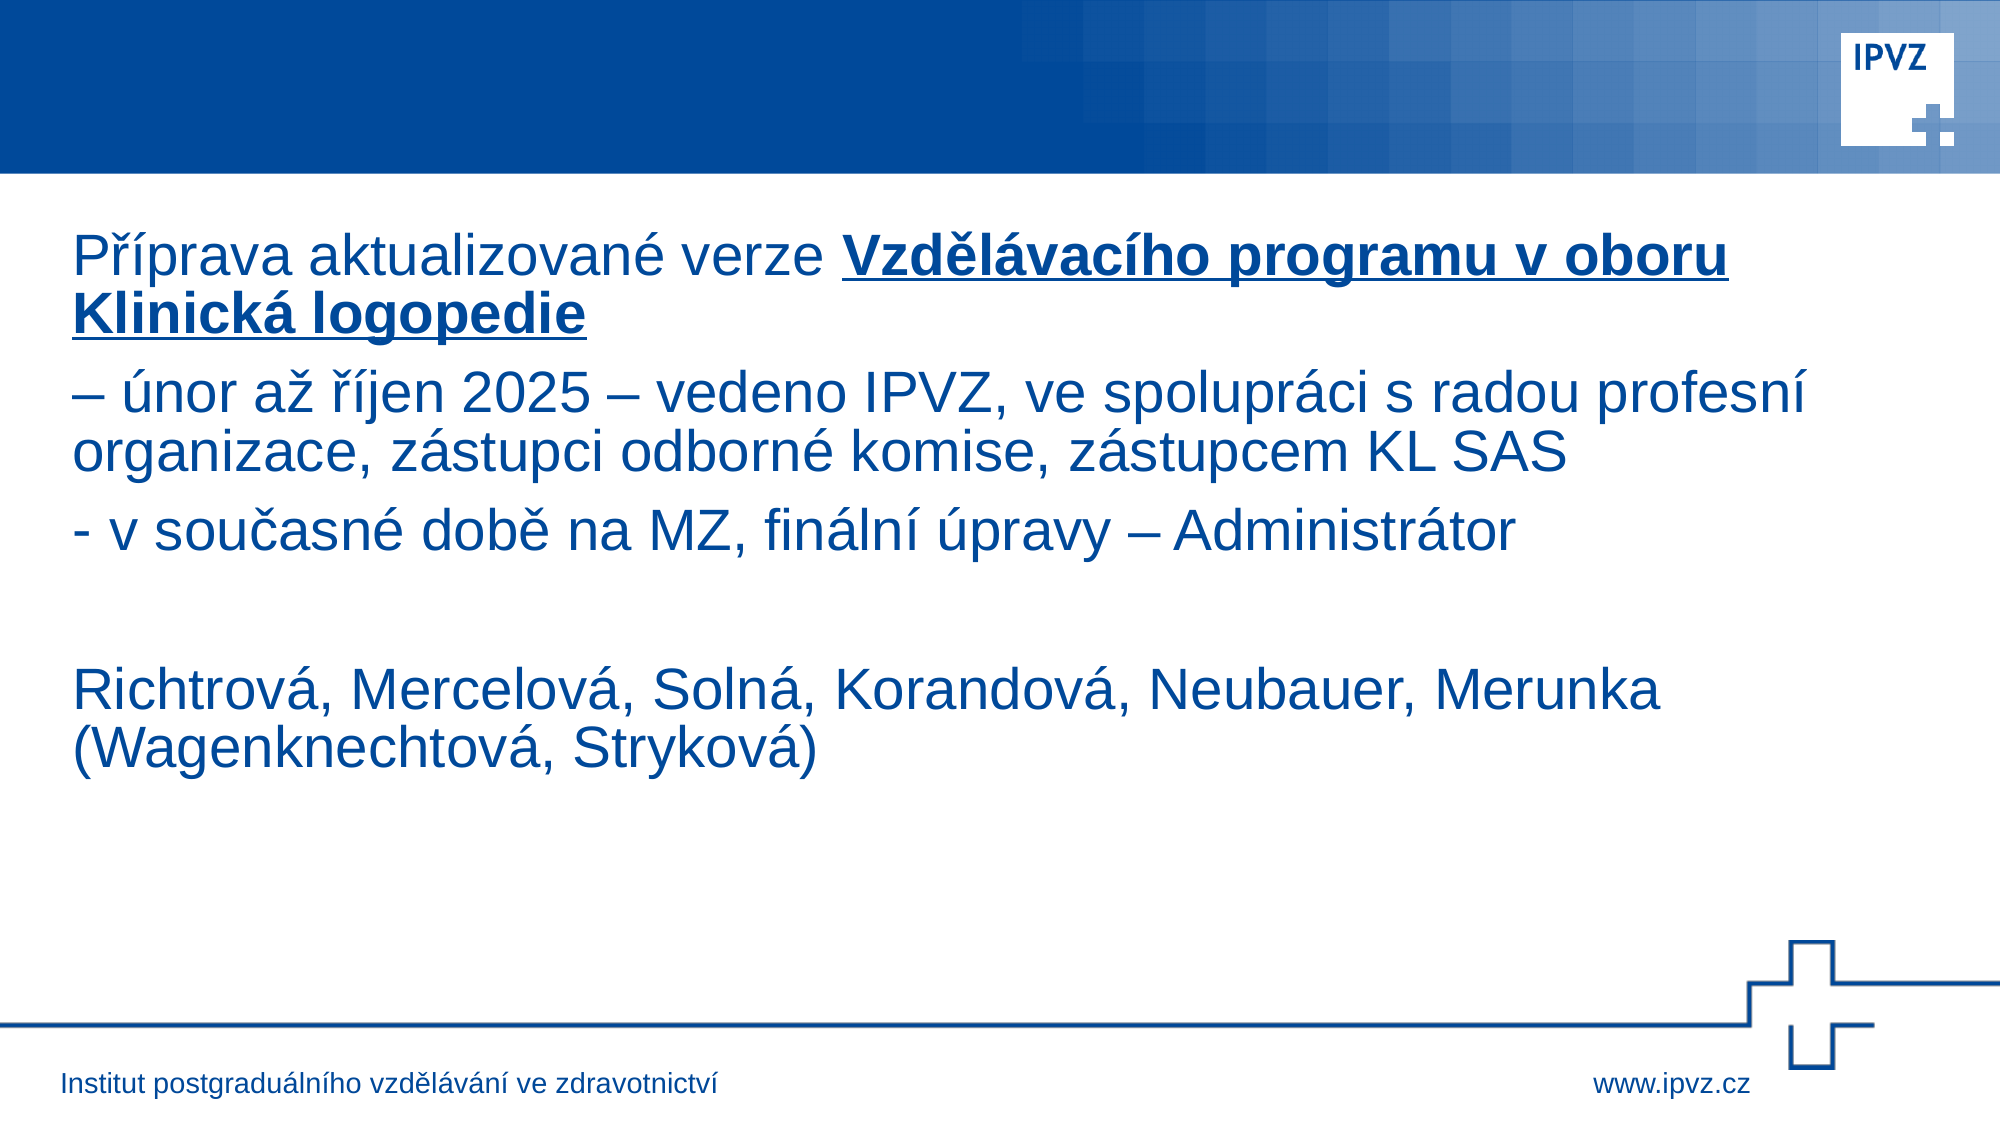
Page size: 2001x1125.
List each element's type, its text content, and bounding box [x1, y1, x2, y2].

picture [0, 940, 2000, 1070]
picture [1022, 0, 2000, 174]
list Příprava aktualizované verze Vzdělávacího programu v oboru Klinická logopedie – únor až říjen 2025 – vedeno IPVZ, ve spolupráci s radou profesní organizace, zástupci odborné komise, zástupcem KL SAS v současné době na MZ, finální úpravy – Administrátor Richtrová, Mercelová, Solná, Korandová, Neubauer, Merunka (Wagenknechtová, Stryková) [57, 220, 1943, 935]
